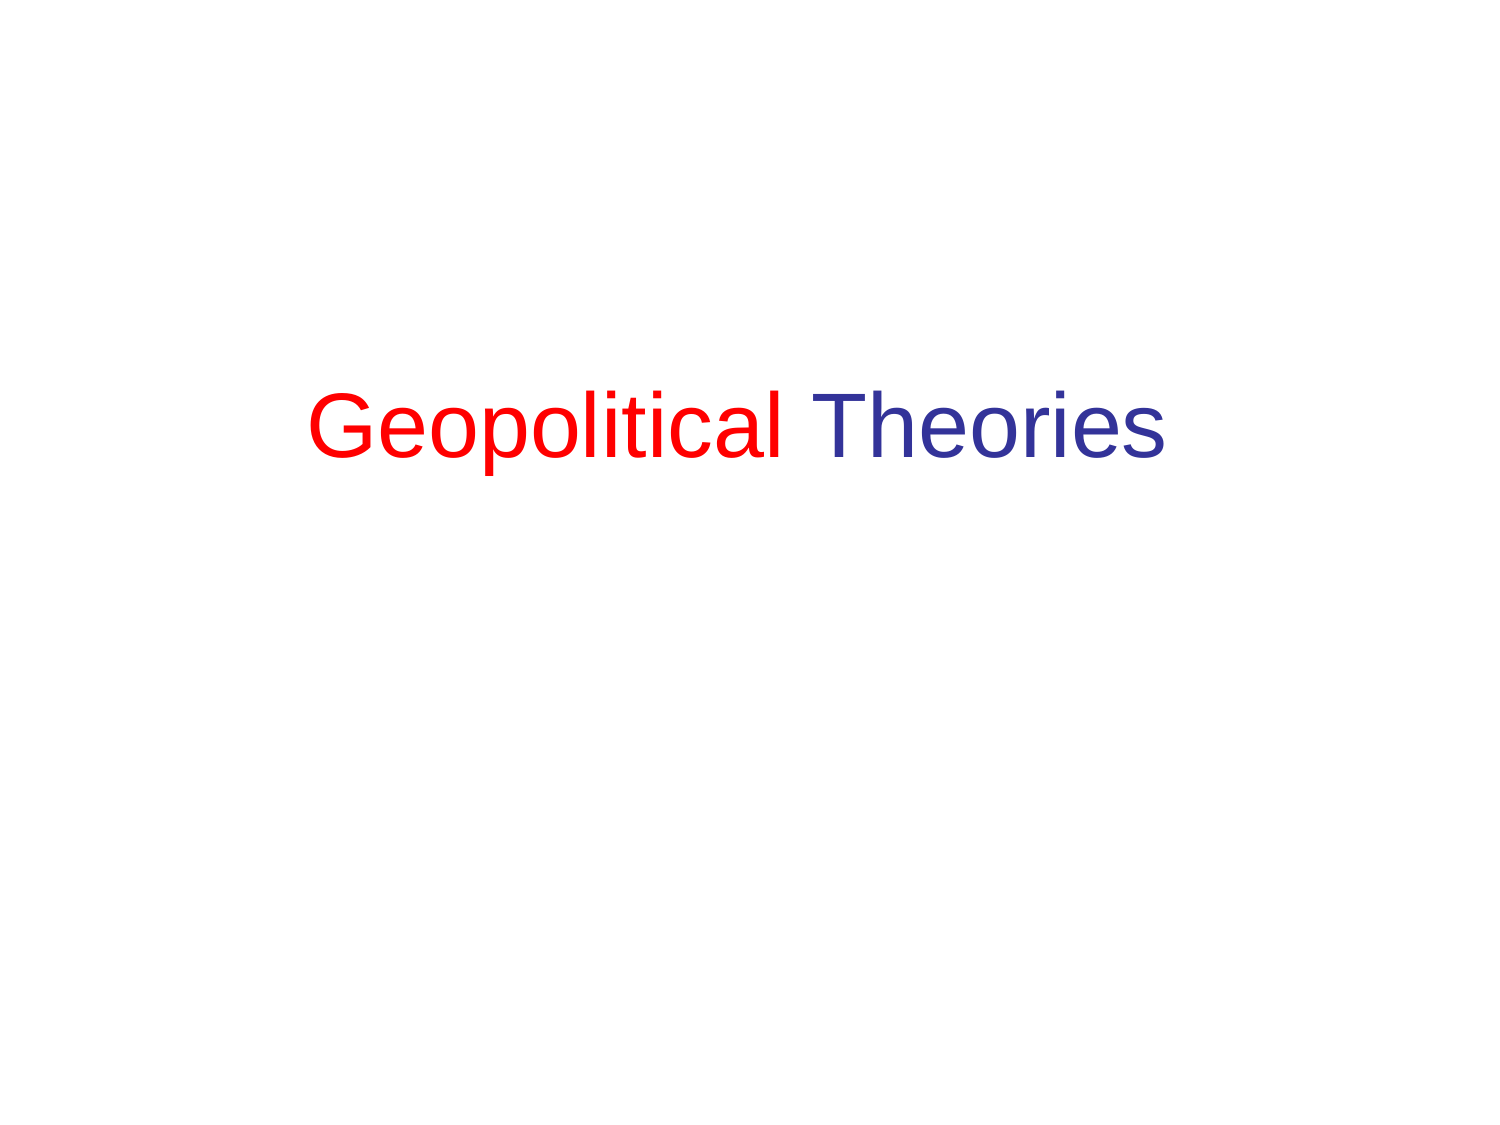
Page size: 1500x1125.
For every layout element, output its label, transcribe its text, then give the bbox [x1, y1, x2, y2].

title Geopolitical Theories [112, 299, 1388, 542]
